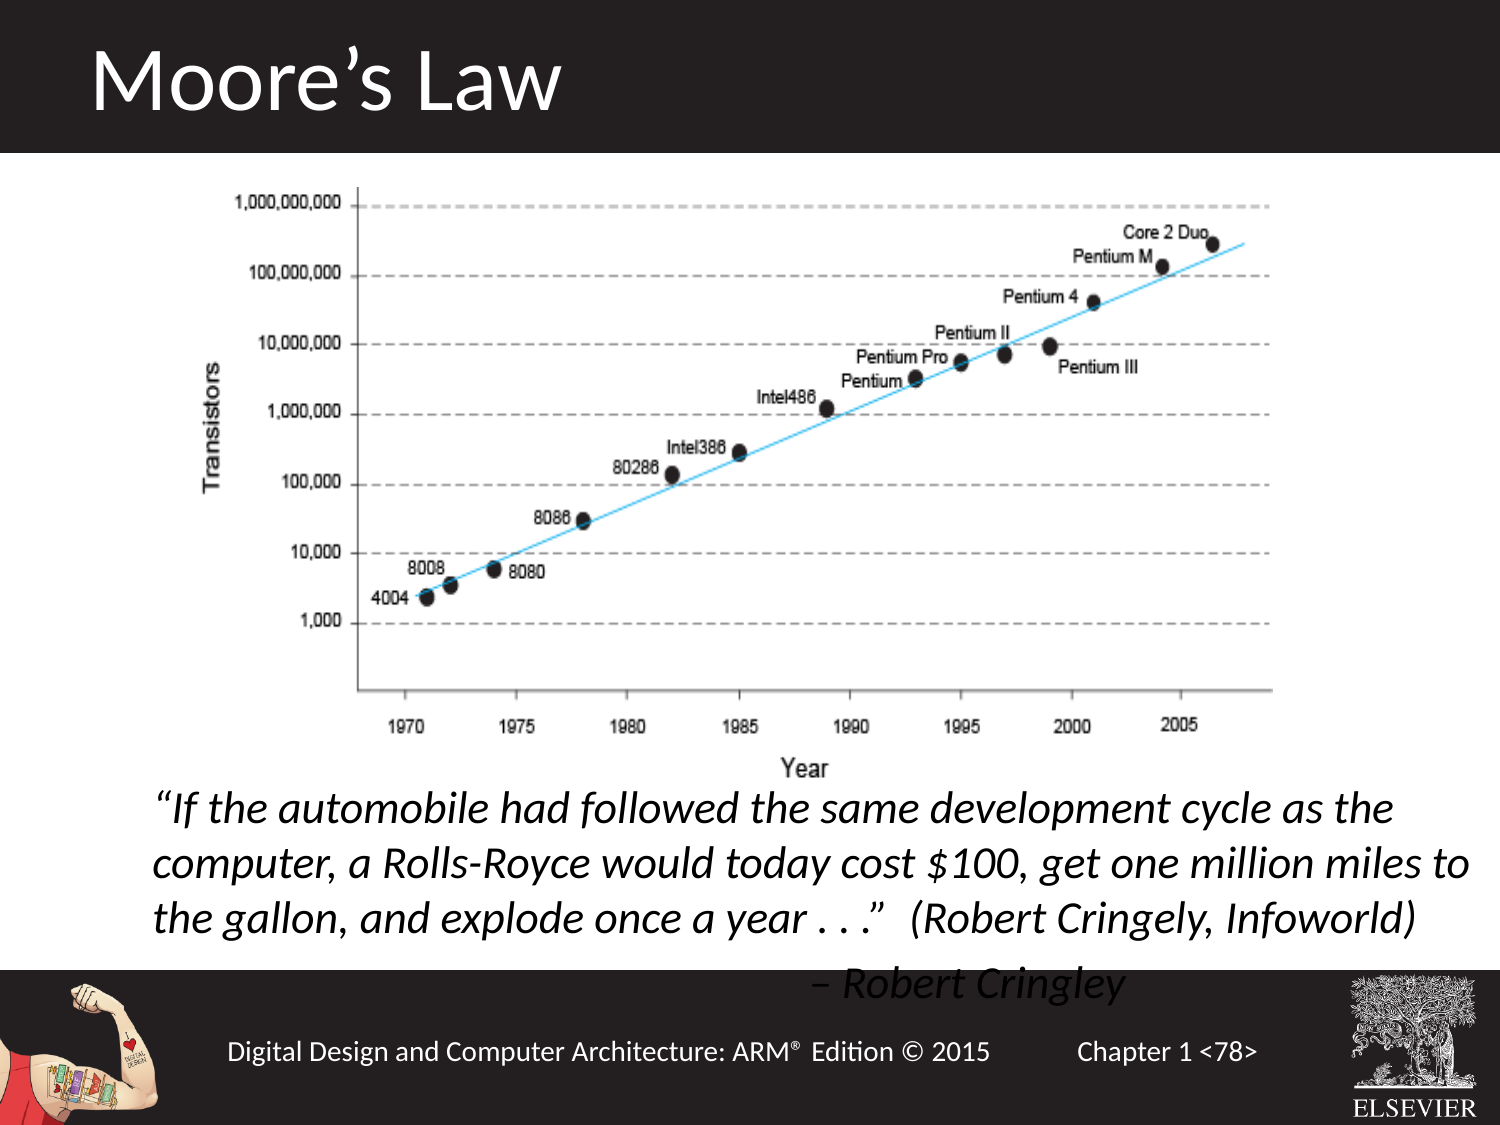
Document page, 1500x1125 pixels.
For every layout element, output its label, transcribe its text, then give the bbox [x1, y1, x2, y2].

picture [0, 979, 163, 1125]
picture [199, 187, 1273, 788]
picture [1350, 1000, 1477, 1117]
text_box Moore’s Law [75, 11, 1375, 136]
list “If the automobile had followed the same development cycle as the computer, a Rolls-Royce would today cost $100, get one million miles to the gallon, and explode once a year . . .” (Robert Cringely, Infoworld) – Robert Cringley [137, 257, 1488, 1000]
